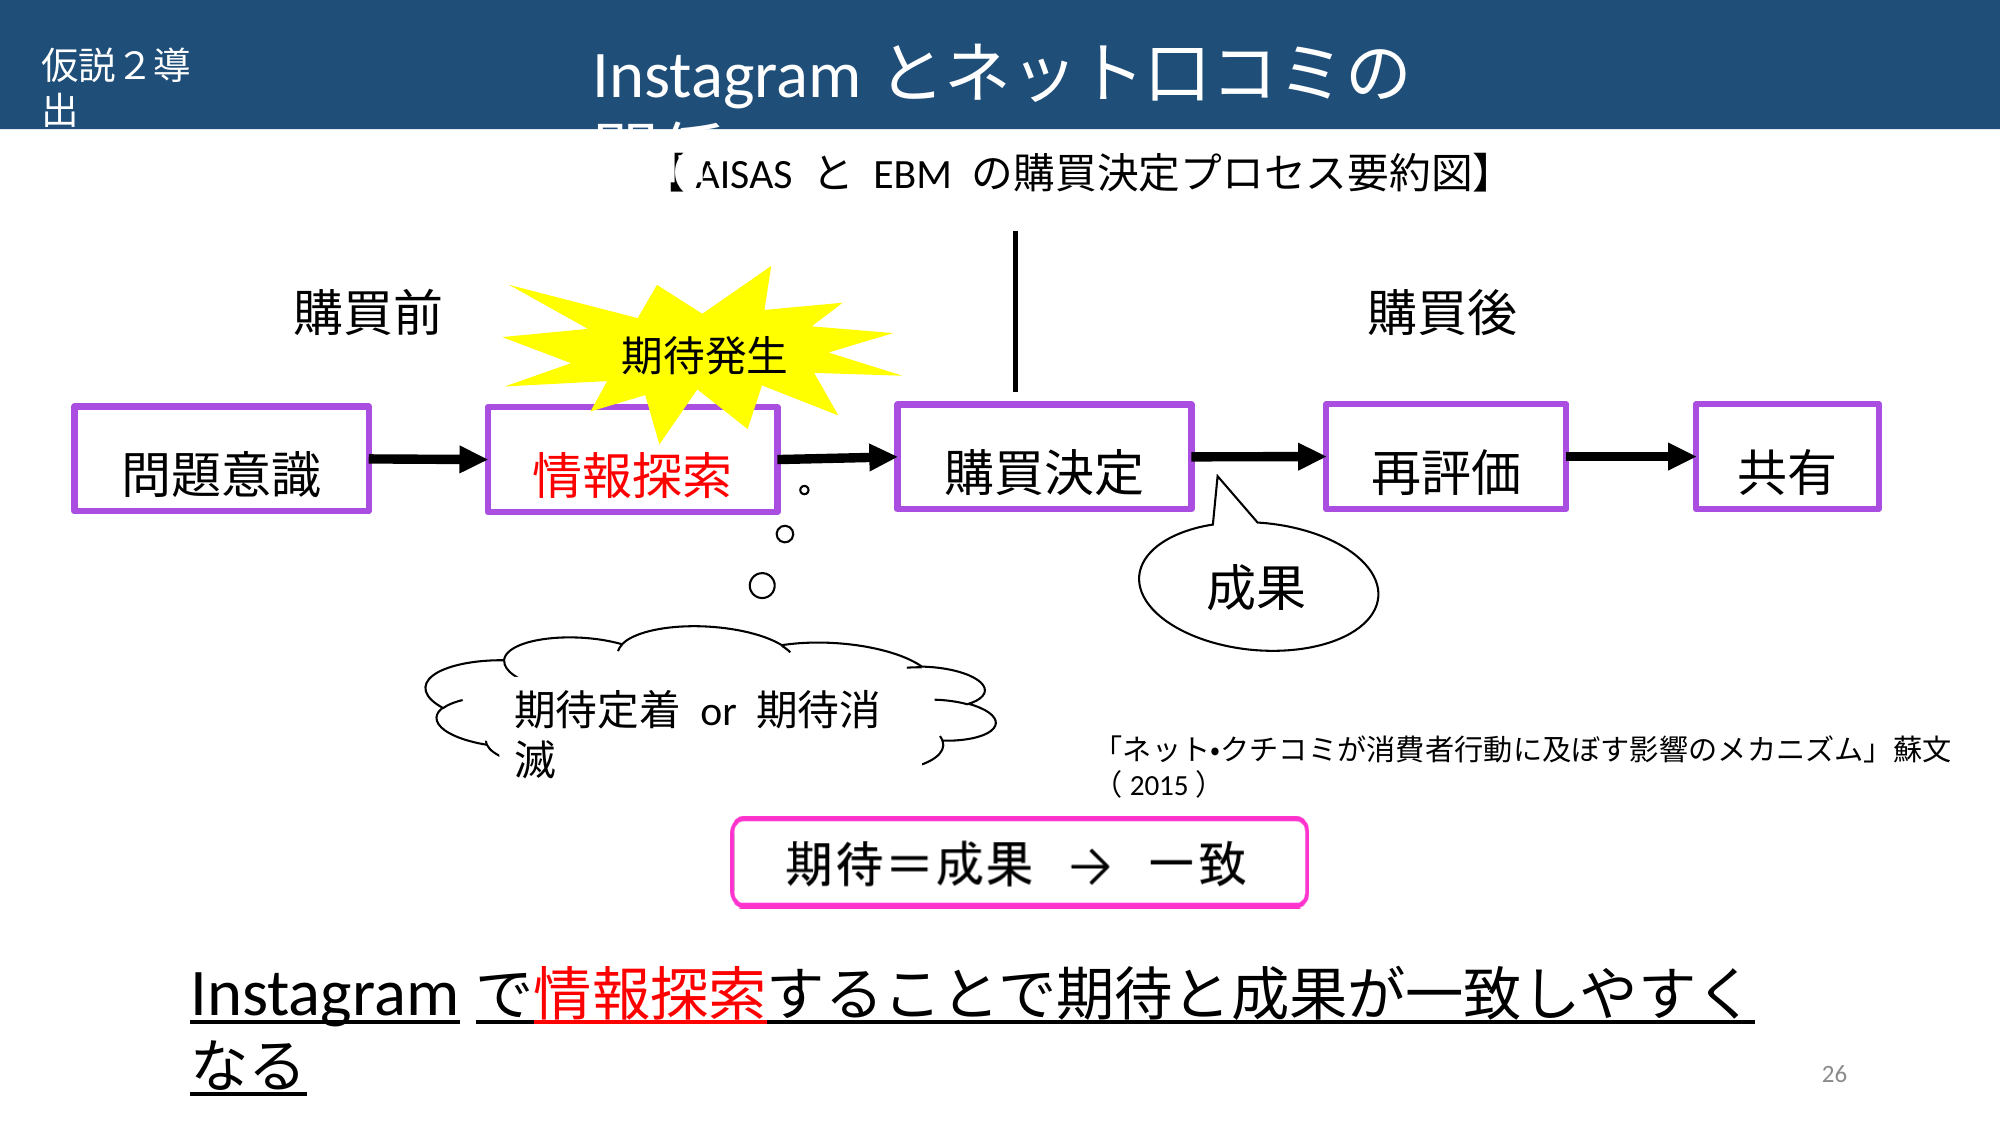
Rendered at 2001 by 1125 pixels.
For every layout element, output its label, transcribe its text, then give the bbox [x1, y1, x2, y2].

text_box 期待定着 or 期待消滅 [499, 676, 922, 792]
text_box [748, 572, 776, 600]
text_box [775, 524, 795, 544]
text_box [0, 0, 2000, 130]
slide_number 26 [1811, 1042, 1863, 1103]
text_box [424, 625, 997, 766]
text_box Instagramとネット口コミの関係 [578, 23, 1467, 139]
text_box [1138, 513, 1380, 652]
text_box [74, 139, 1970, 513]
text_box 「ネット・クチコミが消費者行動に及ぼす影響のメカニズム」蘇文（2015） [1078, 723, 1992, 809]
picture [730, 814, 1309, 925]
text_box Instagramで情報探索することで期待と成果が一致しやすくなる [175, 941, 1811, 1107]
text_box 仮説２導出 [26, 34, 242, 139]
